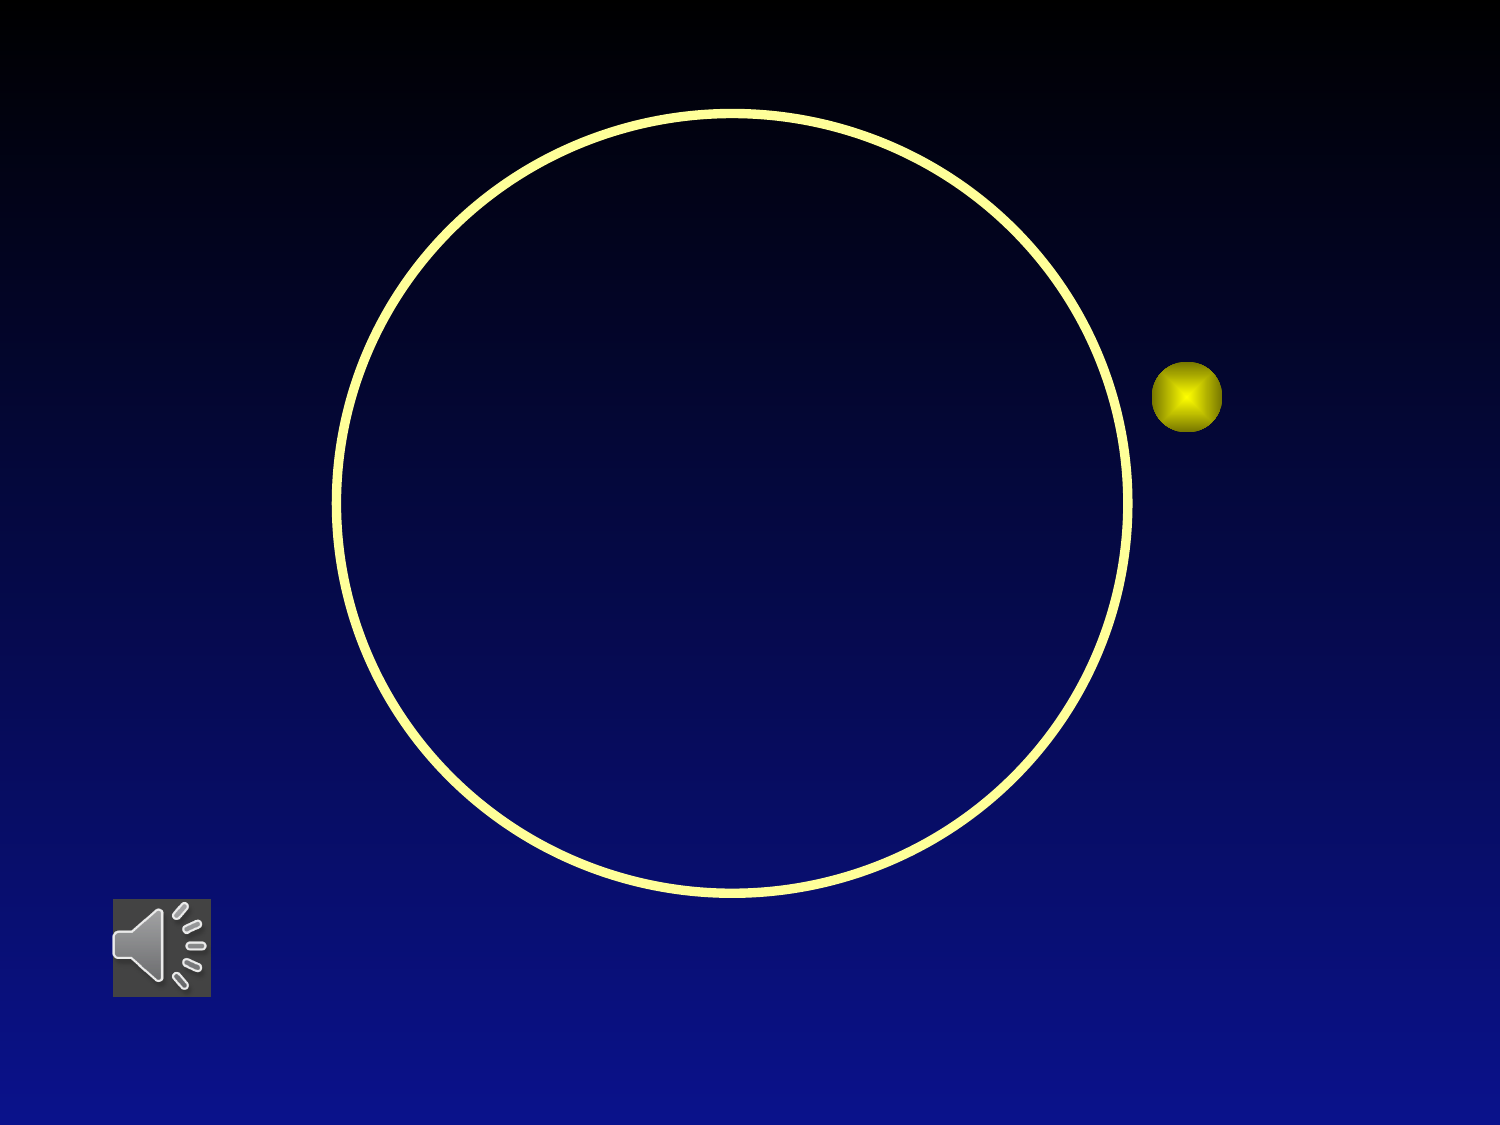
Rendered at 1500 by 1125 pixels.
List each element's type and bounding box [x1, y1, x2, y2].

text_box [111, 898, 213, 999]
text_box [1151, 361, 1223, 433]
text_box [336, 113, 1128, 894]
